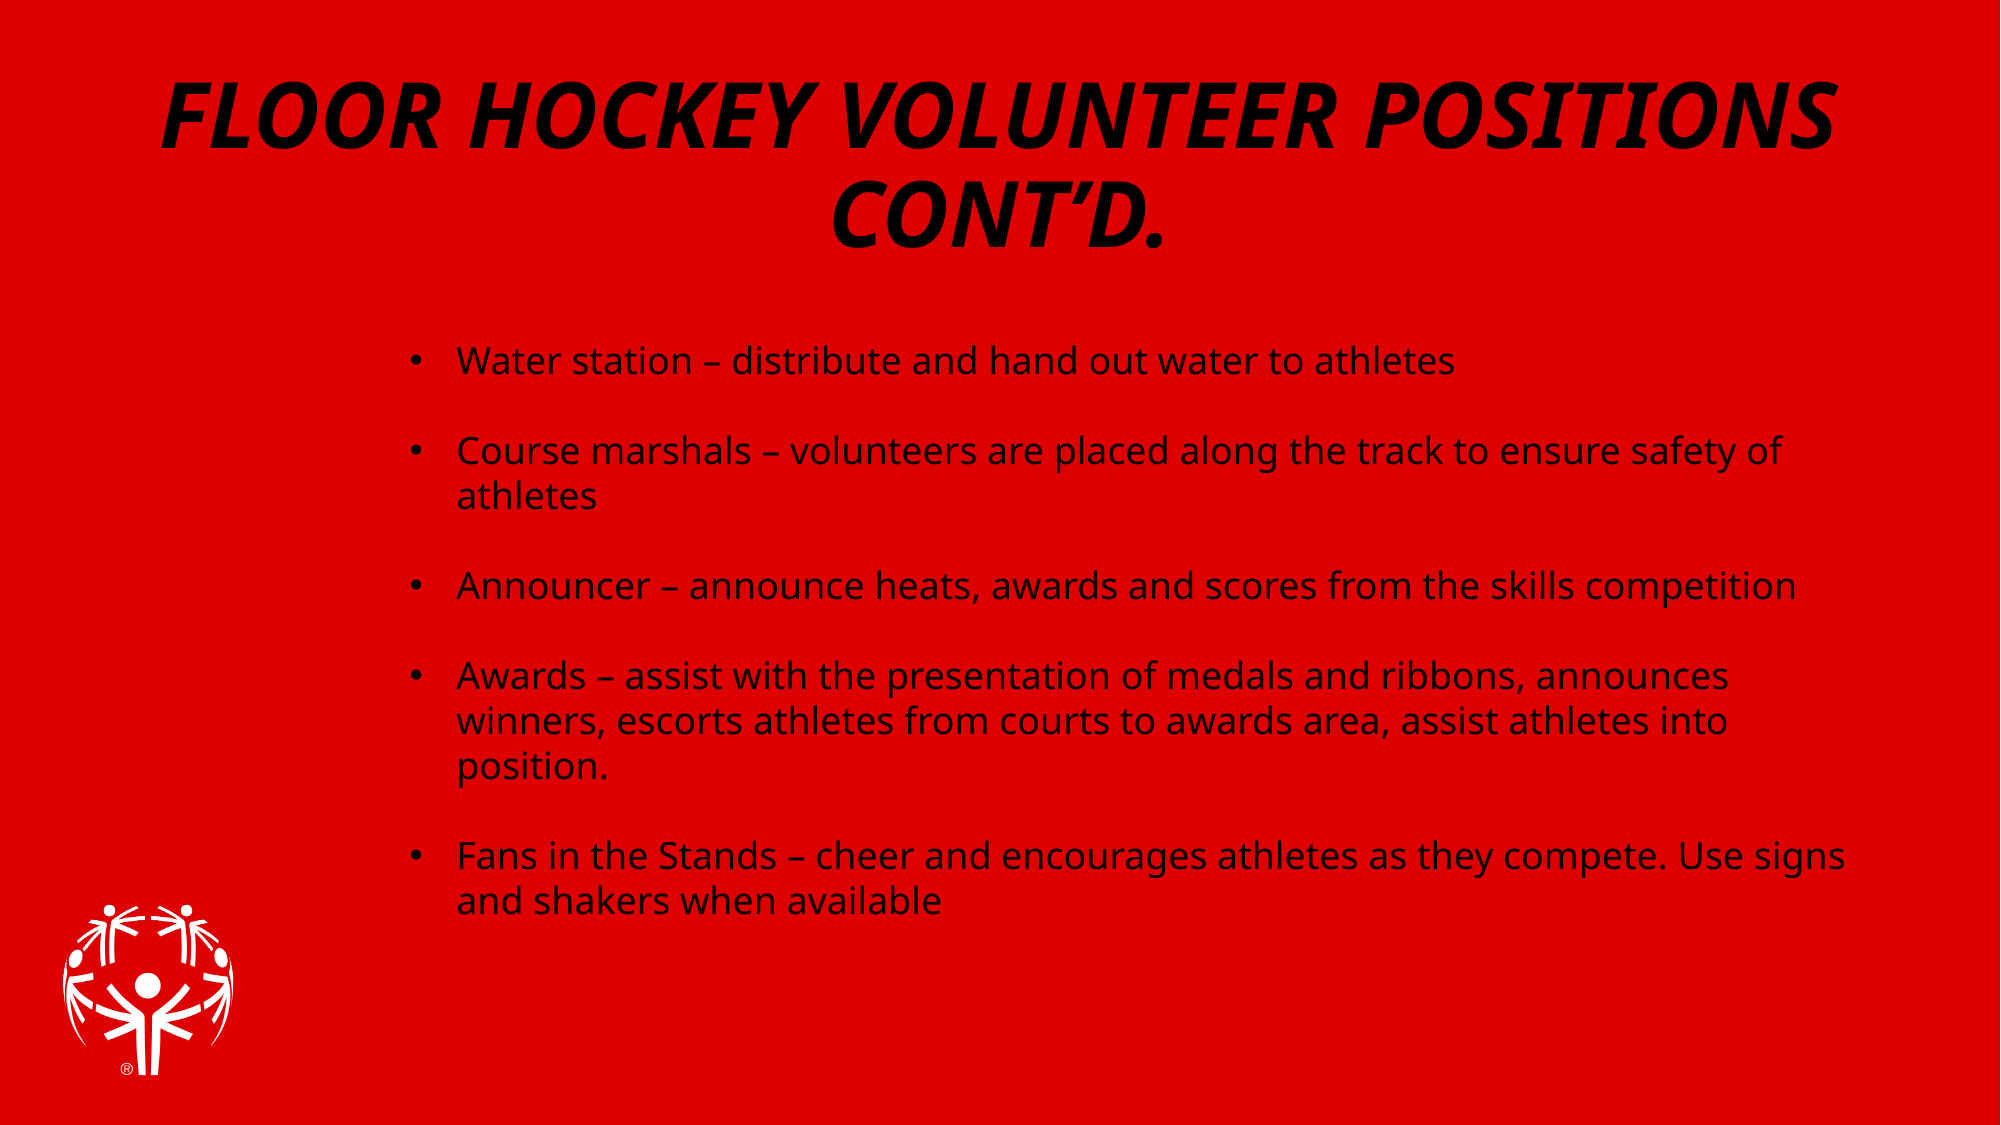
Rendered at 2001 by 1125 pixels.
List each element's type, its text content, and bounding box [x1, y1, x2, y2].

title FLOOR HOCKEY VOLUNTEER POSITIONS CONT’D. [137, 59, 1863, 278]
text_box Water station – distribute and hand out water to athletes Course marshals – volunteers are placed along the track to ensure safety of athletes Announcer – announce heats, awards and scores from the skills competition Awards – assist with the presentation of medals and ribbons, announces winners, escorts athletes from courts to awards area, assist athletes into position. Fans in the Stands – cheer and encourages athletes as they compete. Use signs and shakers when available [394, 329, 1863, 930]
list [0, 881, 287, 1098]
